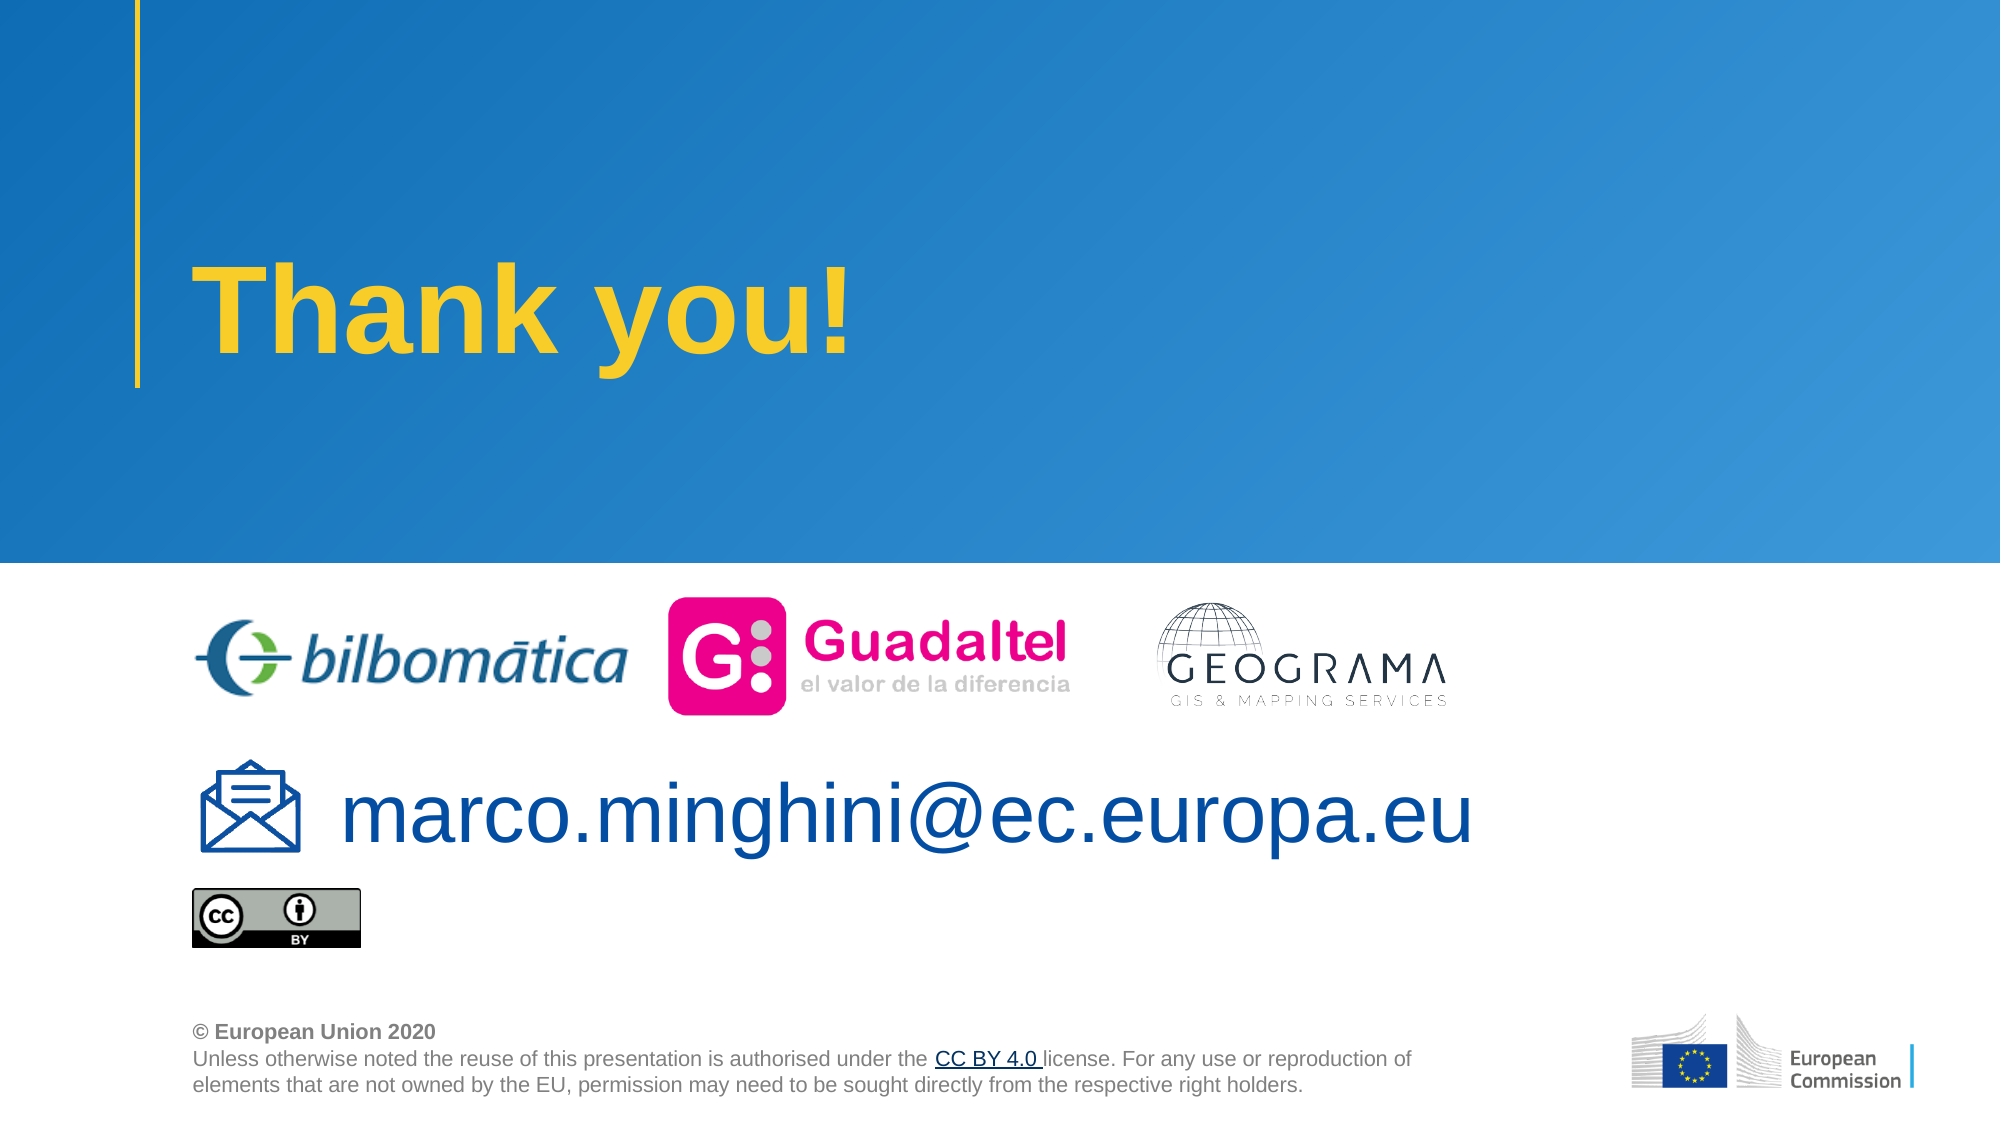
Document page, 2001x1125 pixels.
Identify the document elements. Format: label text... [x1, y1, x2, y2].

picture [192, 888, 361, 948]
picture [1631, 1013, 1915, 1091]
picture [192, 742, 307, 868]
picture [176, 592, 1074, 721]
title Thank you! [176, 184, 1821, 388]
picture [1127, 595, 1474, 721]
text_box marco.minghini@ec.europa.eu [326, 713, 1553, 868]
subtitle © European Union 2020 Unless otherwise noted the reuse of this presentation is authorised under the CC BY 4.0 license. For any use or reproduction of elements that are not owned by the EU, permission may need to be sought directly from the respective right holders. [177, 843, 1474, 1105]
